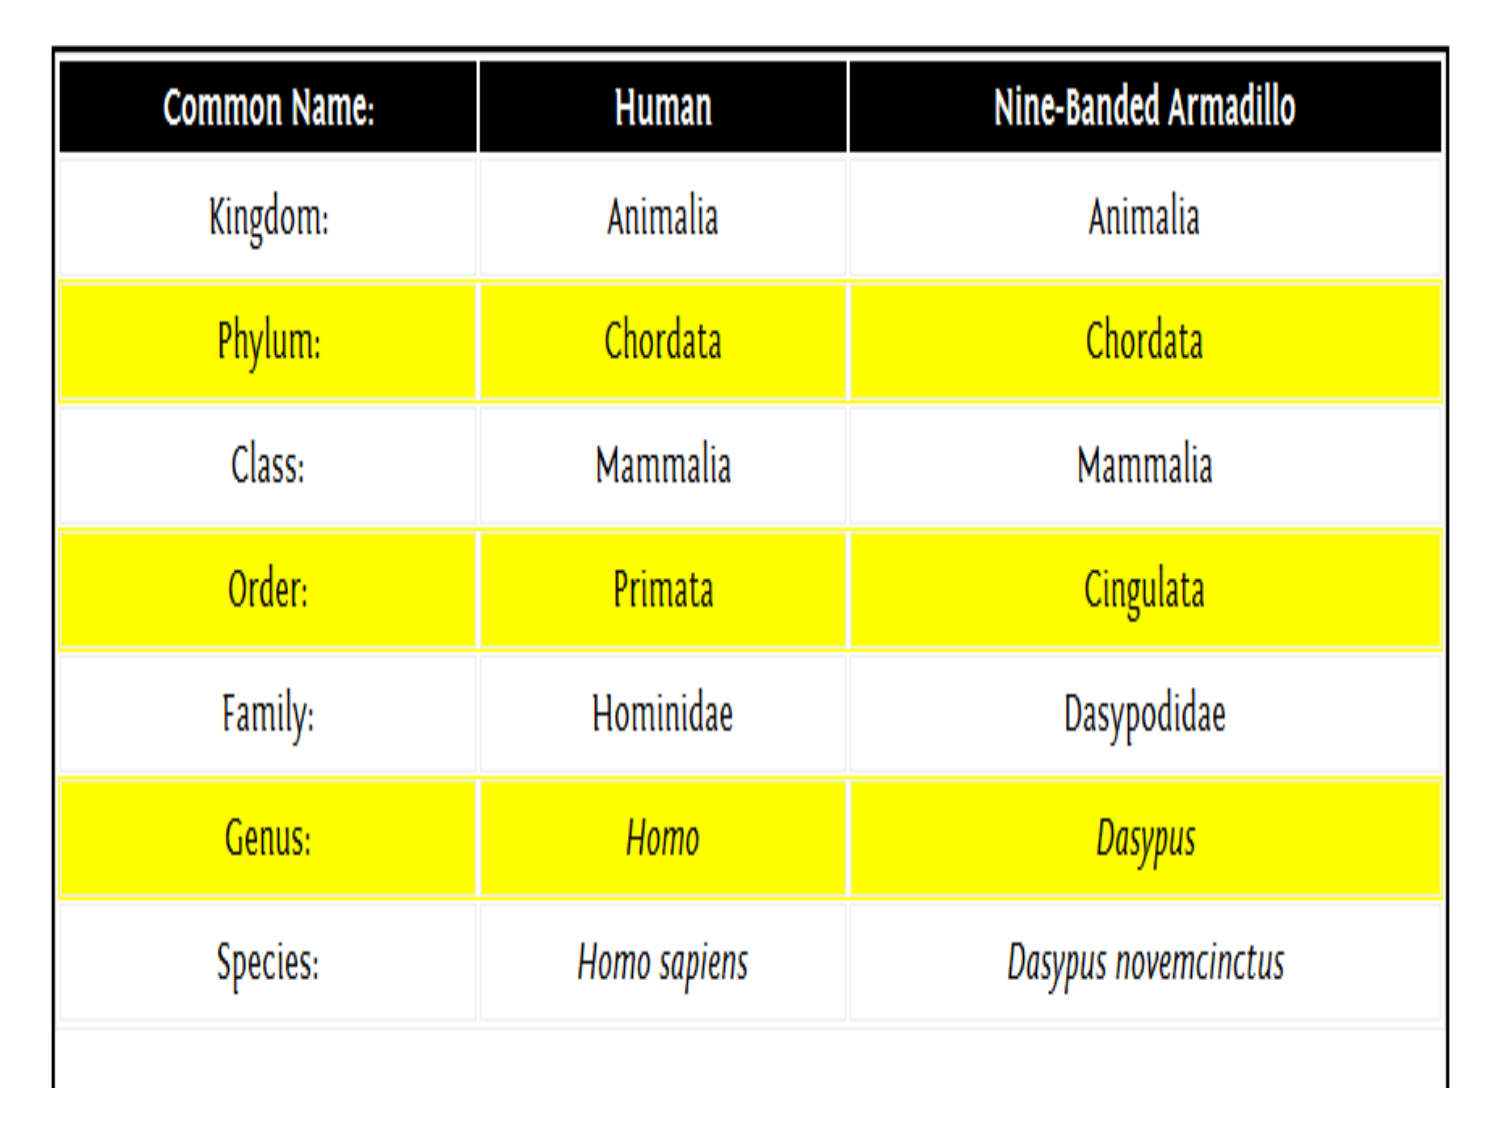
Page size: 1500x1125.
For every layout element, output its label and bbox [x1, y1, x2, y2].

picture [49, 35, 1463, 1088]
